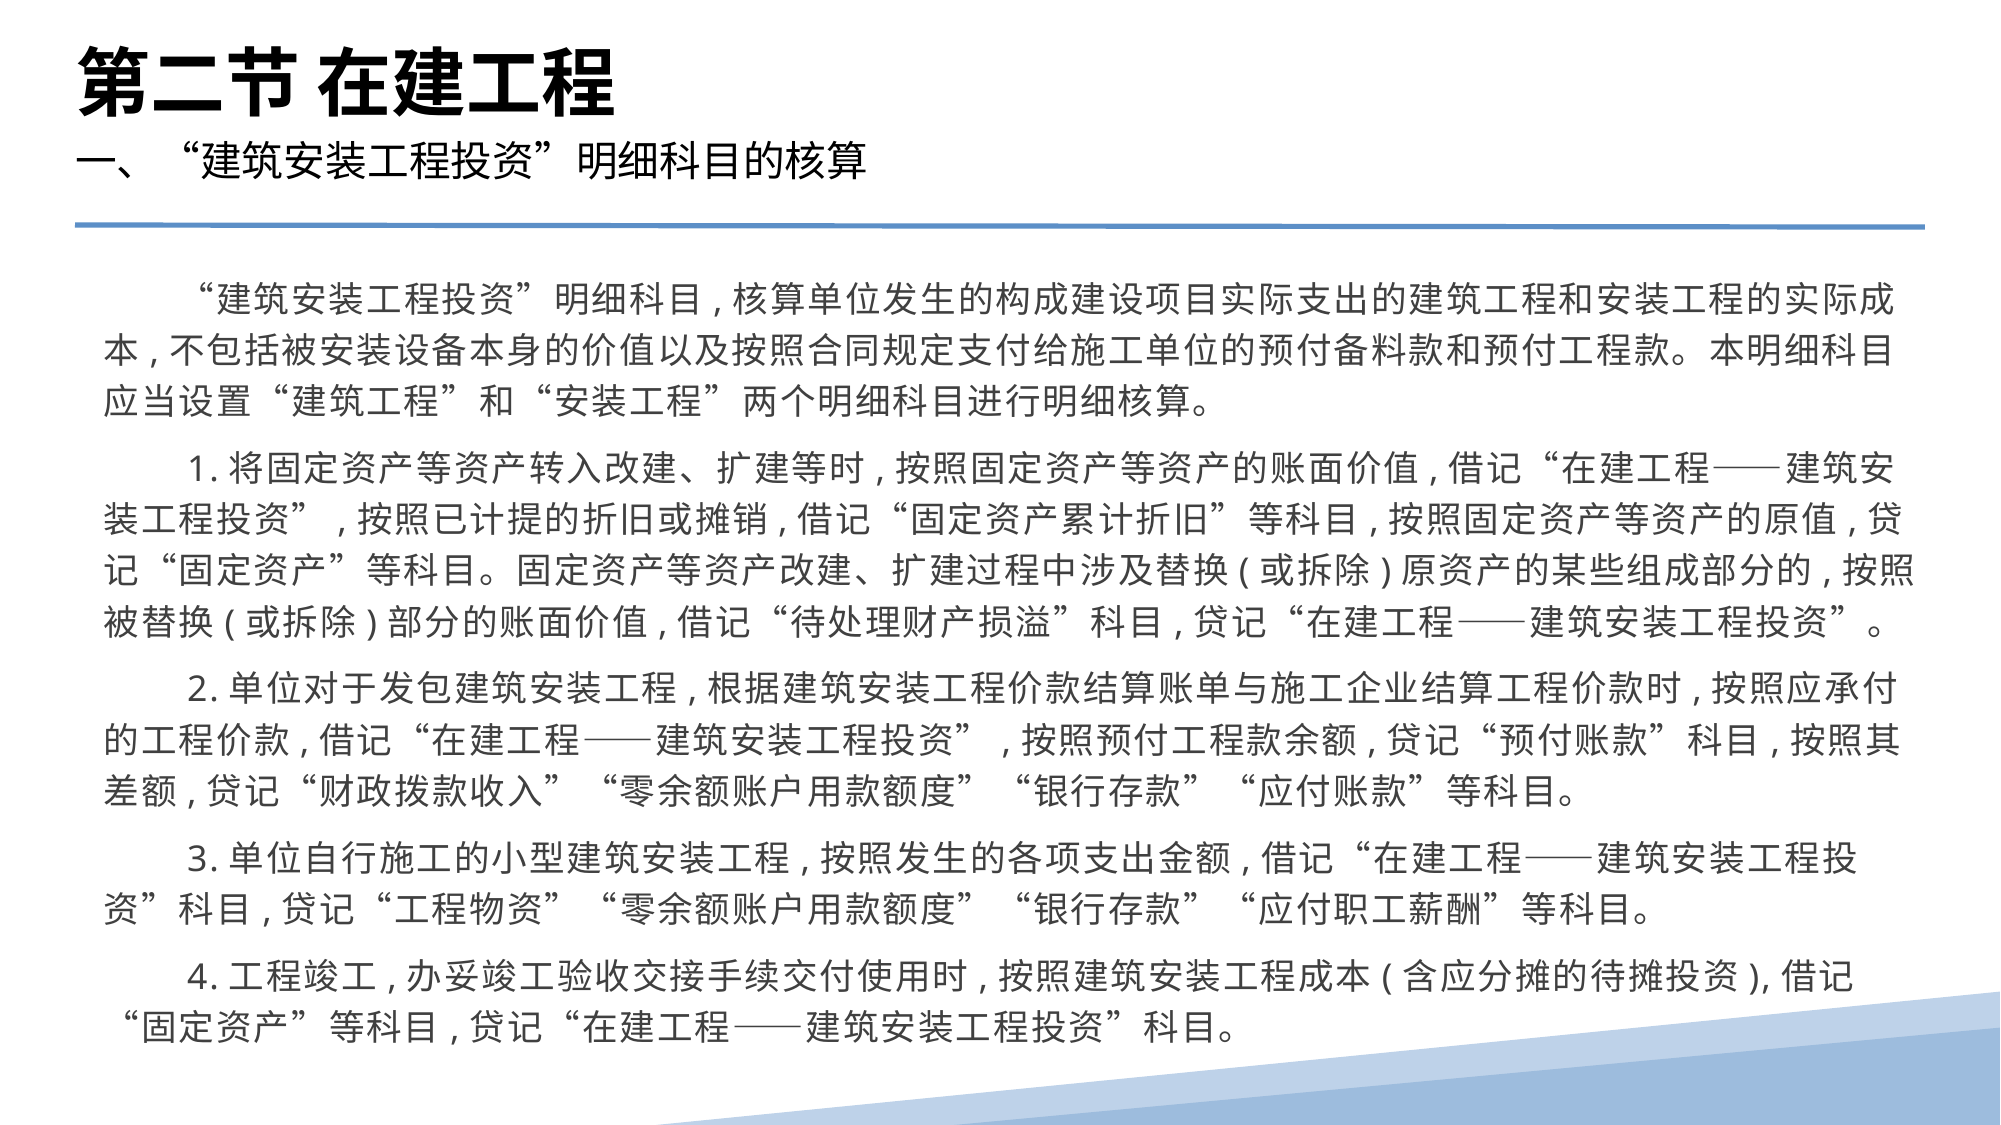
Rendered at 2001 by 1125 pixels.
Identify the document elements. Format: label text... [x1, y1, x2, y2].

text_box 一、“建筑安装工程投资”明细科目的核算 [75, 124, 1925, 200]
text_box “建筑安装工程投资”明细科目,核算单位发生的构成建设项目实际支出的建筑工程和安装工程的实际成本,不包括被安装设备本身的价值以及按照合同规定支付给施工单位的预付备料款和预付工程款。本明细科目应当设置“建筑工程”和“安装工程”两个明细科目进行明细核算。 1.将固定资产等资产转入改建、扩建等时,按照固定资产等资产的账面价值,借记“在建工程——建筑安装工程投资”,按照已计提的折旧或摊销,借记“固定资产累计折旧”等科目,按照固定资产等资产的原值,贷记“固定资产”等科目。固定资产等资产改建、扩建过程中涉及替换(或拆除)原资产的某些组成部分的,按照被替换(或拆除)部分的账面价值,借记“待处理财产损溢”科目,贷记“在建工程——建筑安装工程投资”。 2.单位对于发包建筑安装工程,根据建筑安装工程价款结算账单与施工企业结算工程价款时,按照应承付的工程价款,借记“在建工程——建筑安装工程投资”,按照预付工程款余额,贷记“预付账款”科目,按照其差额,贷记“财政拨款收入”“零余额账户用款额度”“银行存款”“应付账款”等科目。 3.单位自行施工的小型建筑安装工程,按照发生的各项支出金额,借记“在建工程——建筑安装工程投资”科目,贷记“工程物资”“零余额账户用款额度”“银行存款”“应付职工薪酬”等科目。 4.工程竣工,办妥竣工验收交接手续交付使用时,按照建筑安装工程成本(含应分摊的待摊投资),借记“固定资产”等科目,贷记“在建工程——建筑安装工程投资”科目。 [93, 252, 1941, 1064]
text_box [656, 991, 2000, 1125]
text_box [74, 224, 1925, 228]
text_box 第二节 在建工程 [75, 24, 1925, 124]
